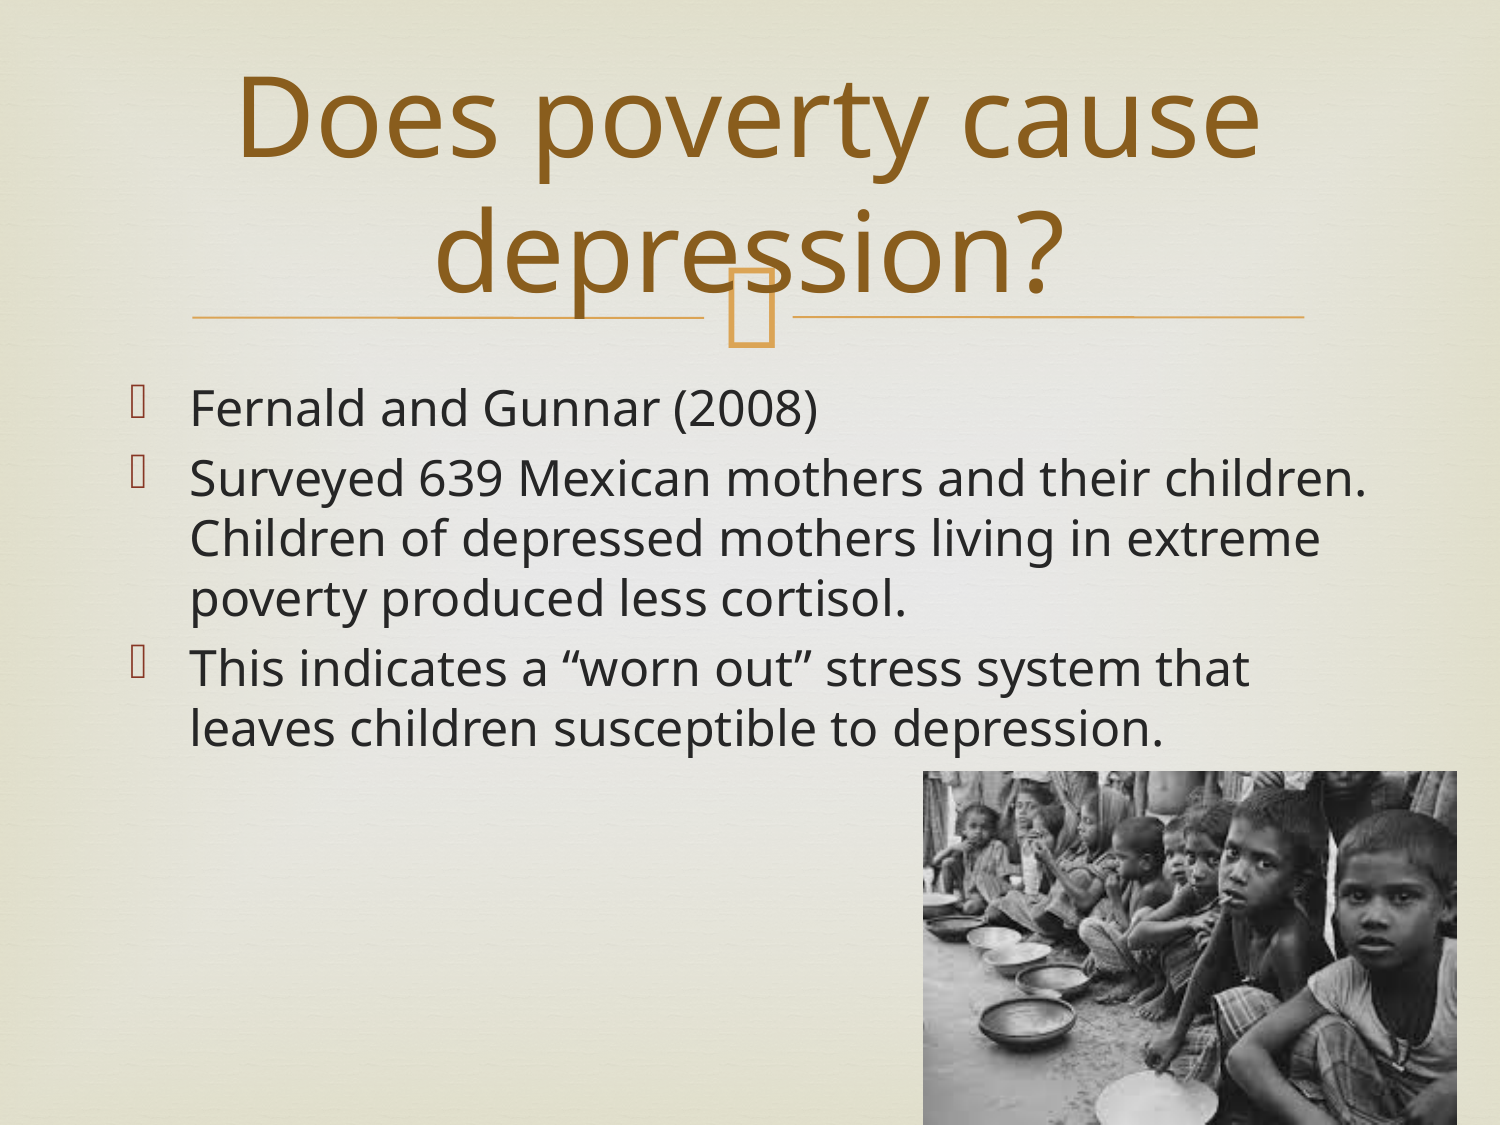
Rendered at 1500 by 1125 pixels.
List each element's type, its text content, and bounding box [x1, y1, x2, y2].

title Does poverty cause depression? [112, 93, 1386, 267]
picture [923, 771, 1457, 1125]
list Fernald and Gunnar (2008) Surveyed 639 Mexican mothers and their children. Children of depressed mothers living in extreme poverty produced less cortisol. This indicates a “worn out” stress system that leaves children susceptible to depression. [114, 368, 1386, 1005]
